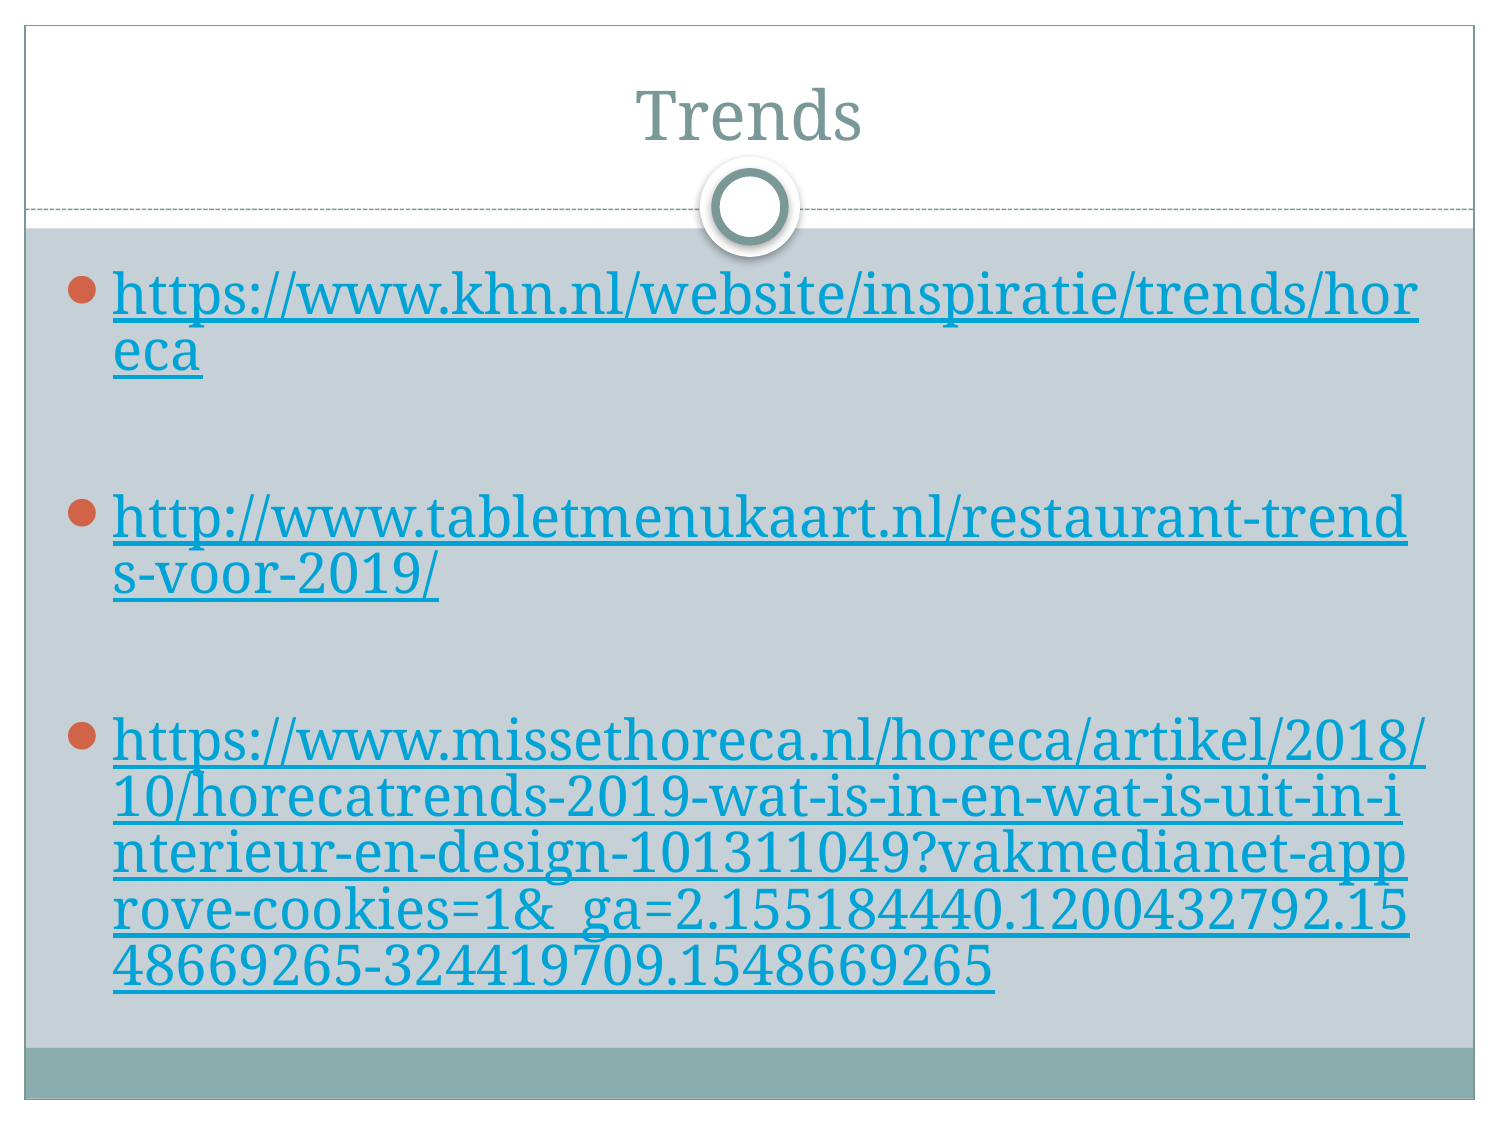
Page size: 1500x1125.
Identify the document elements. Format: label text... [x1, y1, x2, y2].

list https://www.khn.nl/website/inspiratie/trends/horeca http://www.tabletmenukaart.nl/restaurant-trends-voor-2019/ https://www.missethoreca.nl/horeca/artikel/2018/10/horecatrends-2019-wat-is-in-en-wat-is-uit-in-interieur-en-design-101311049?vakmedianet-approve-cookies=1&_ga=2.155184440.1200432792.1548669265-324419709.1548669265 [49, 250, 1445, 1001]
title Trends [49, 37, 1450, 162]
